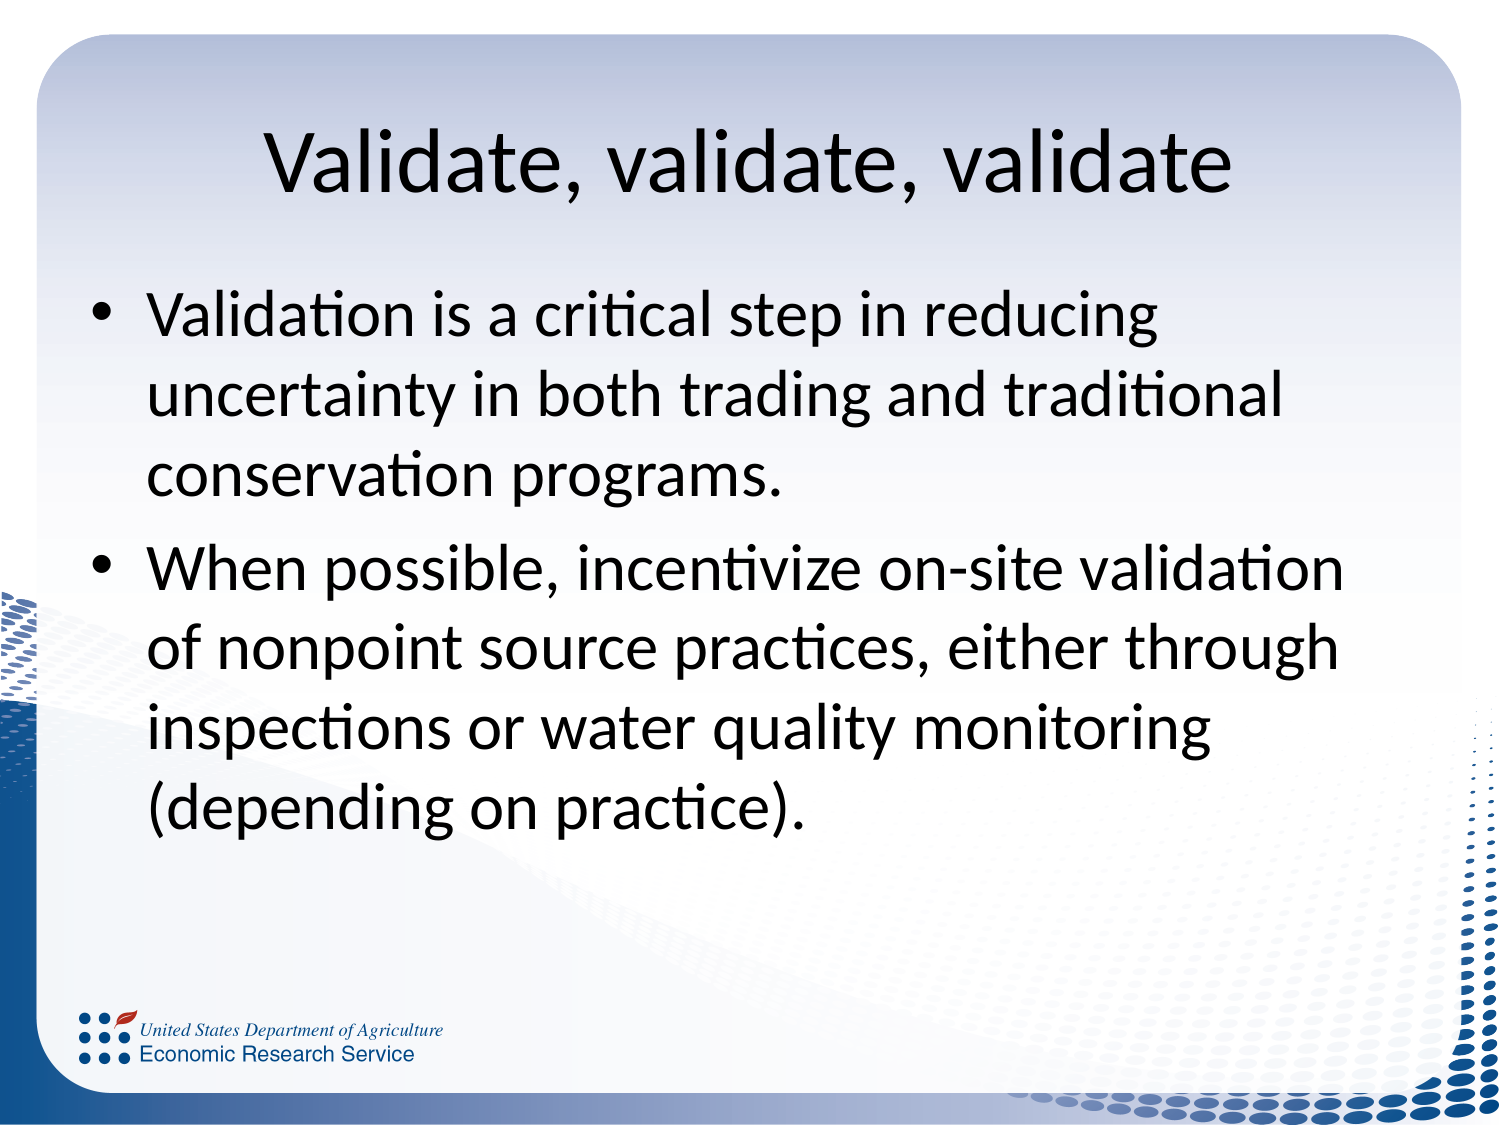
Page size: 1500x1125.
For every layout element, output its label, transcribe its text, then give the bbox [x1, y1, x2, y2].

list Validation is a critical step in reducing uncertainty in both trading and traditional conservation programs. When possible, incentivize on-site validation of nonpoint source practices, either through inspections or water quality monitoring (depending on practice). [75, 262, 1425, 1005]
picture [0, 0, 1500, 1125]
title Validate, validate, validate [75, 62, 1425, 250]
